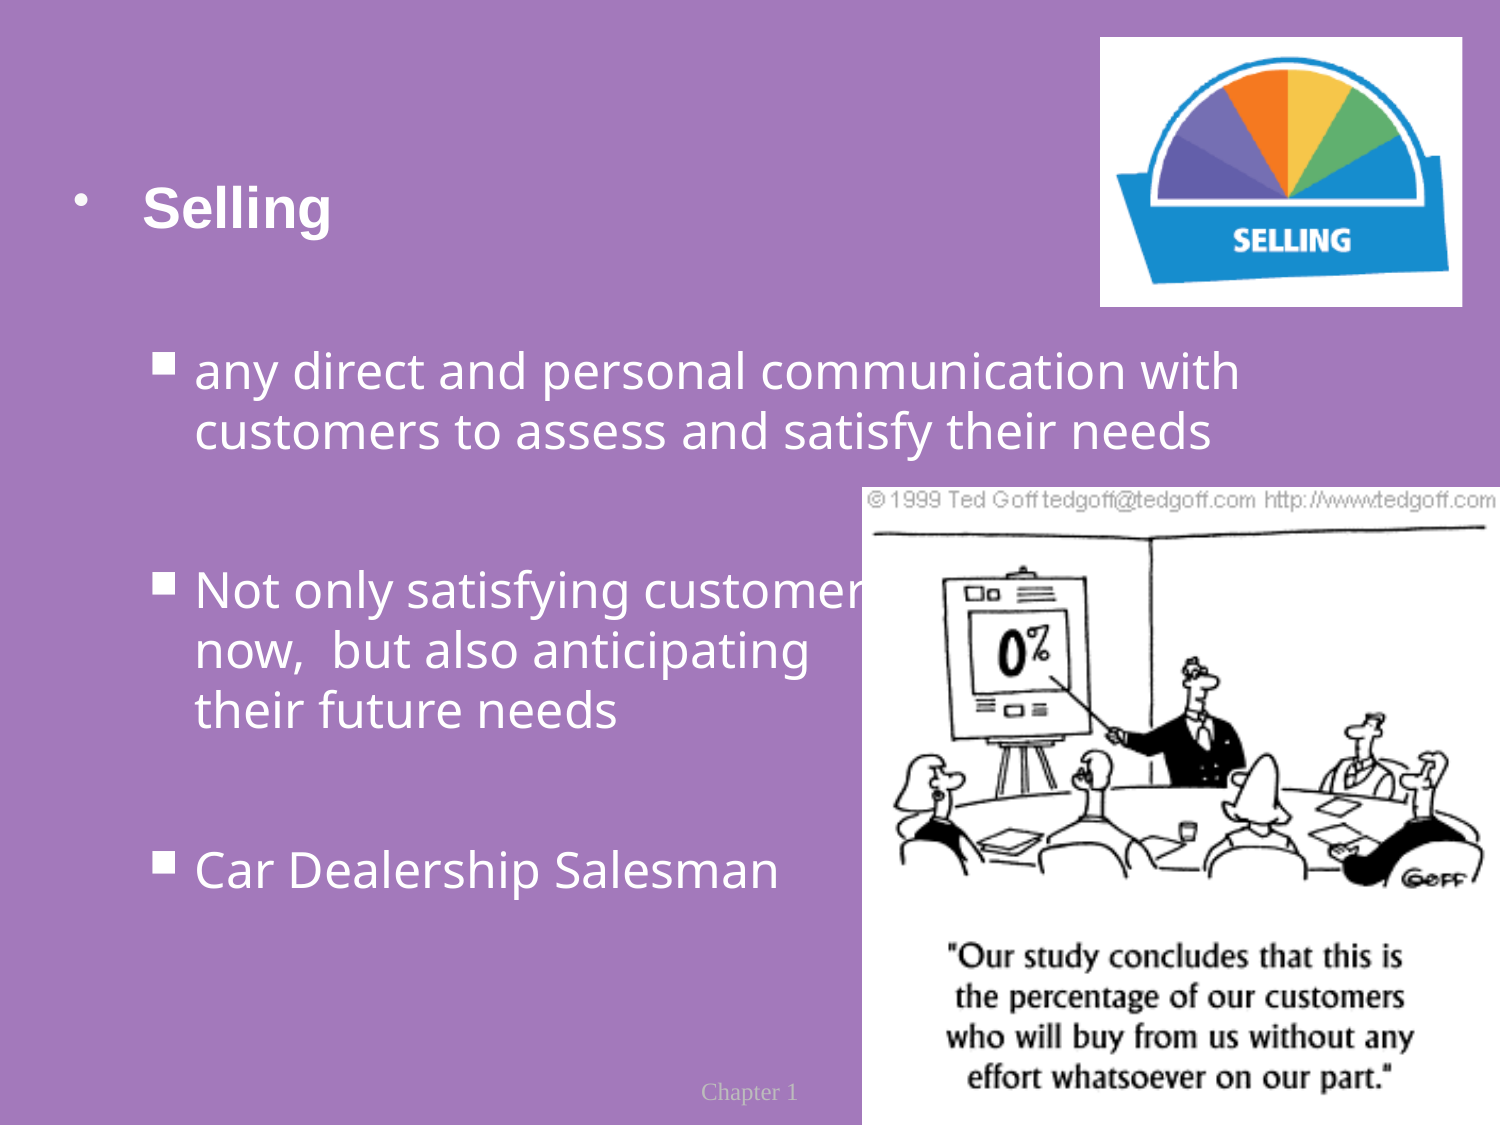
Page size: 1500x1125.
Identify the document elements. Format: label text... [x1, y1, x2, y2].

list Selling any direct and personal communication with customers to assess and satisfy their needs Not only satisfying customer now, but also anticipating their future needs Car Dealership Salesman [37, 162, 1438, 1063]
footer Chapter 1 [512, 1052, 862, 1113]
picture [862, 487, 1500, 1125]
picture [1099, 37, 1463, 307]
